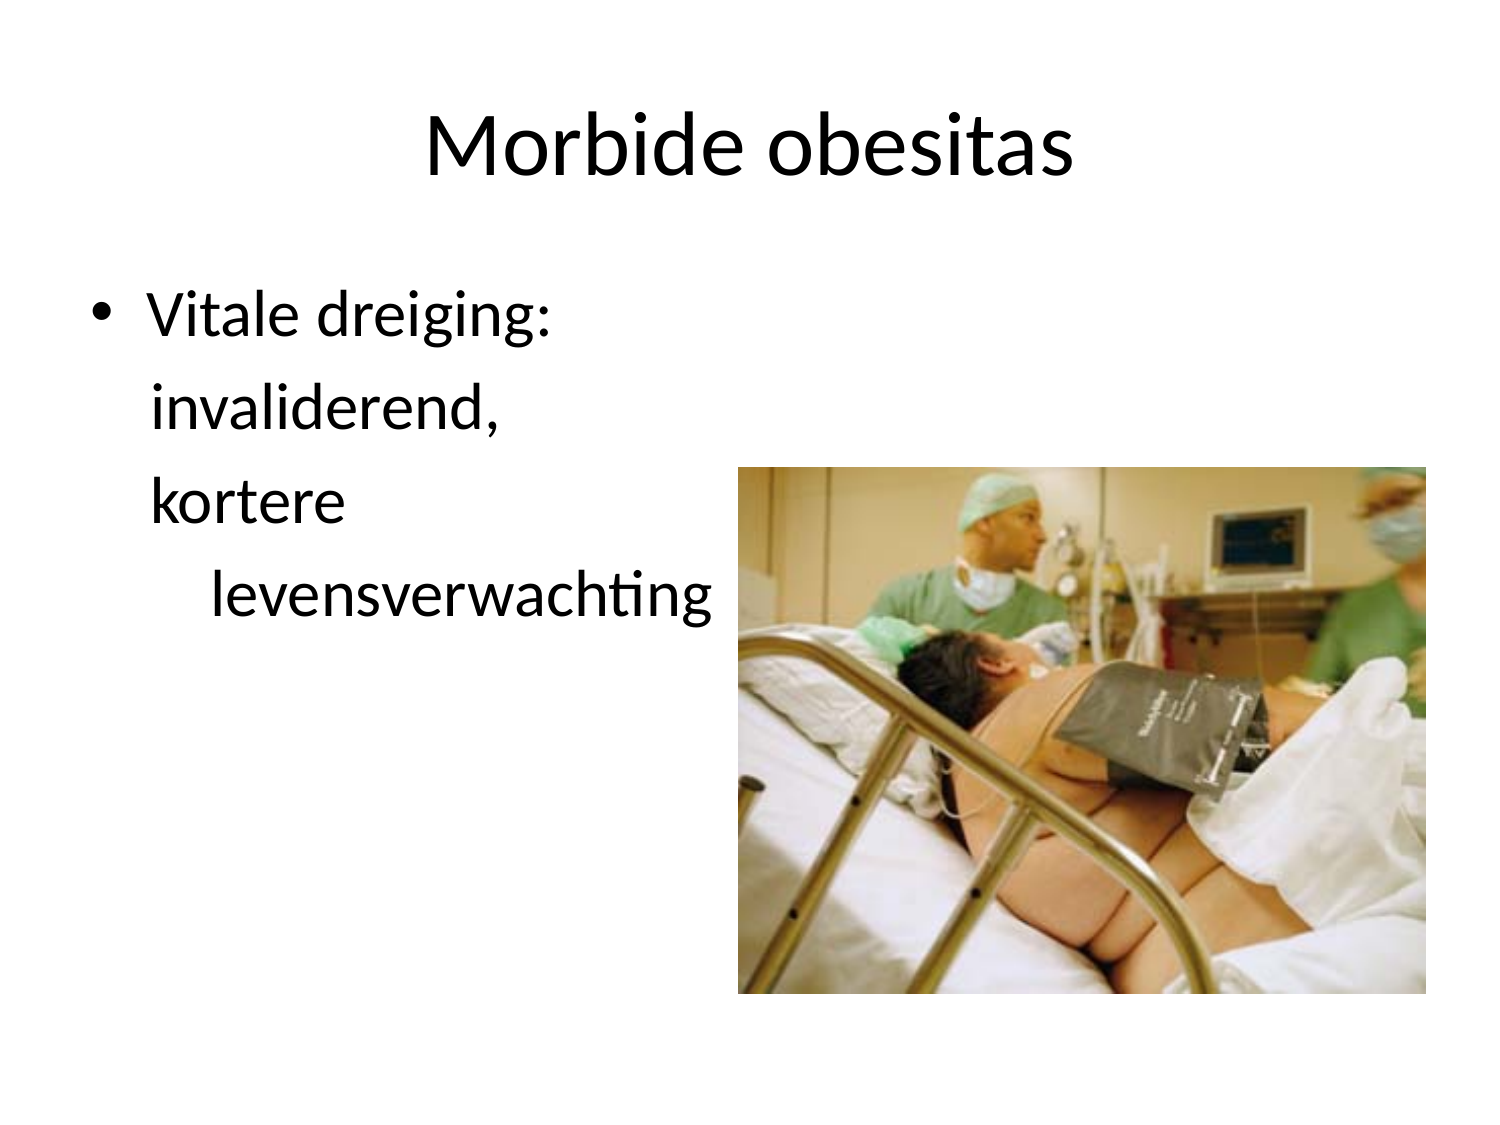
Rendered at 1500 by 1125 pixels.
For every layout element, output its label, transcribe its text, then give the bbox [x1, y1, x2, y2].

list Vitale dreiging: invaliderend, kortere levensverwachting [75, 262, 1425, 1005]
picture [737, 467, 1426, 994]
title Morbide obesitas [75, 45, 1425, 233]
